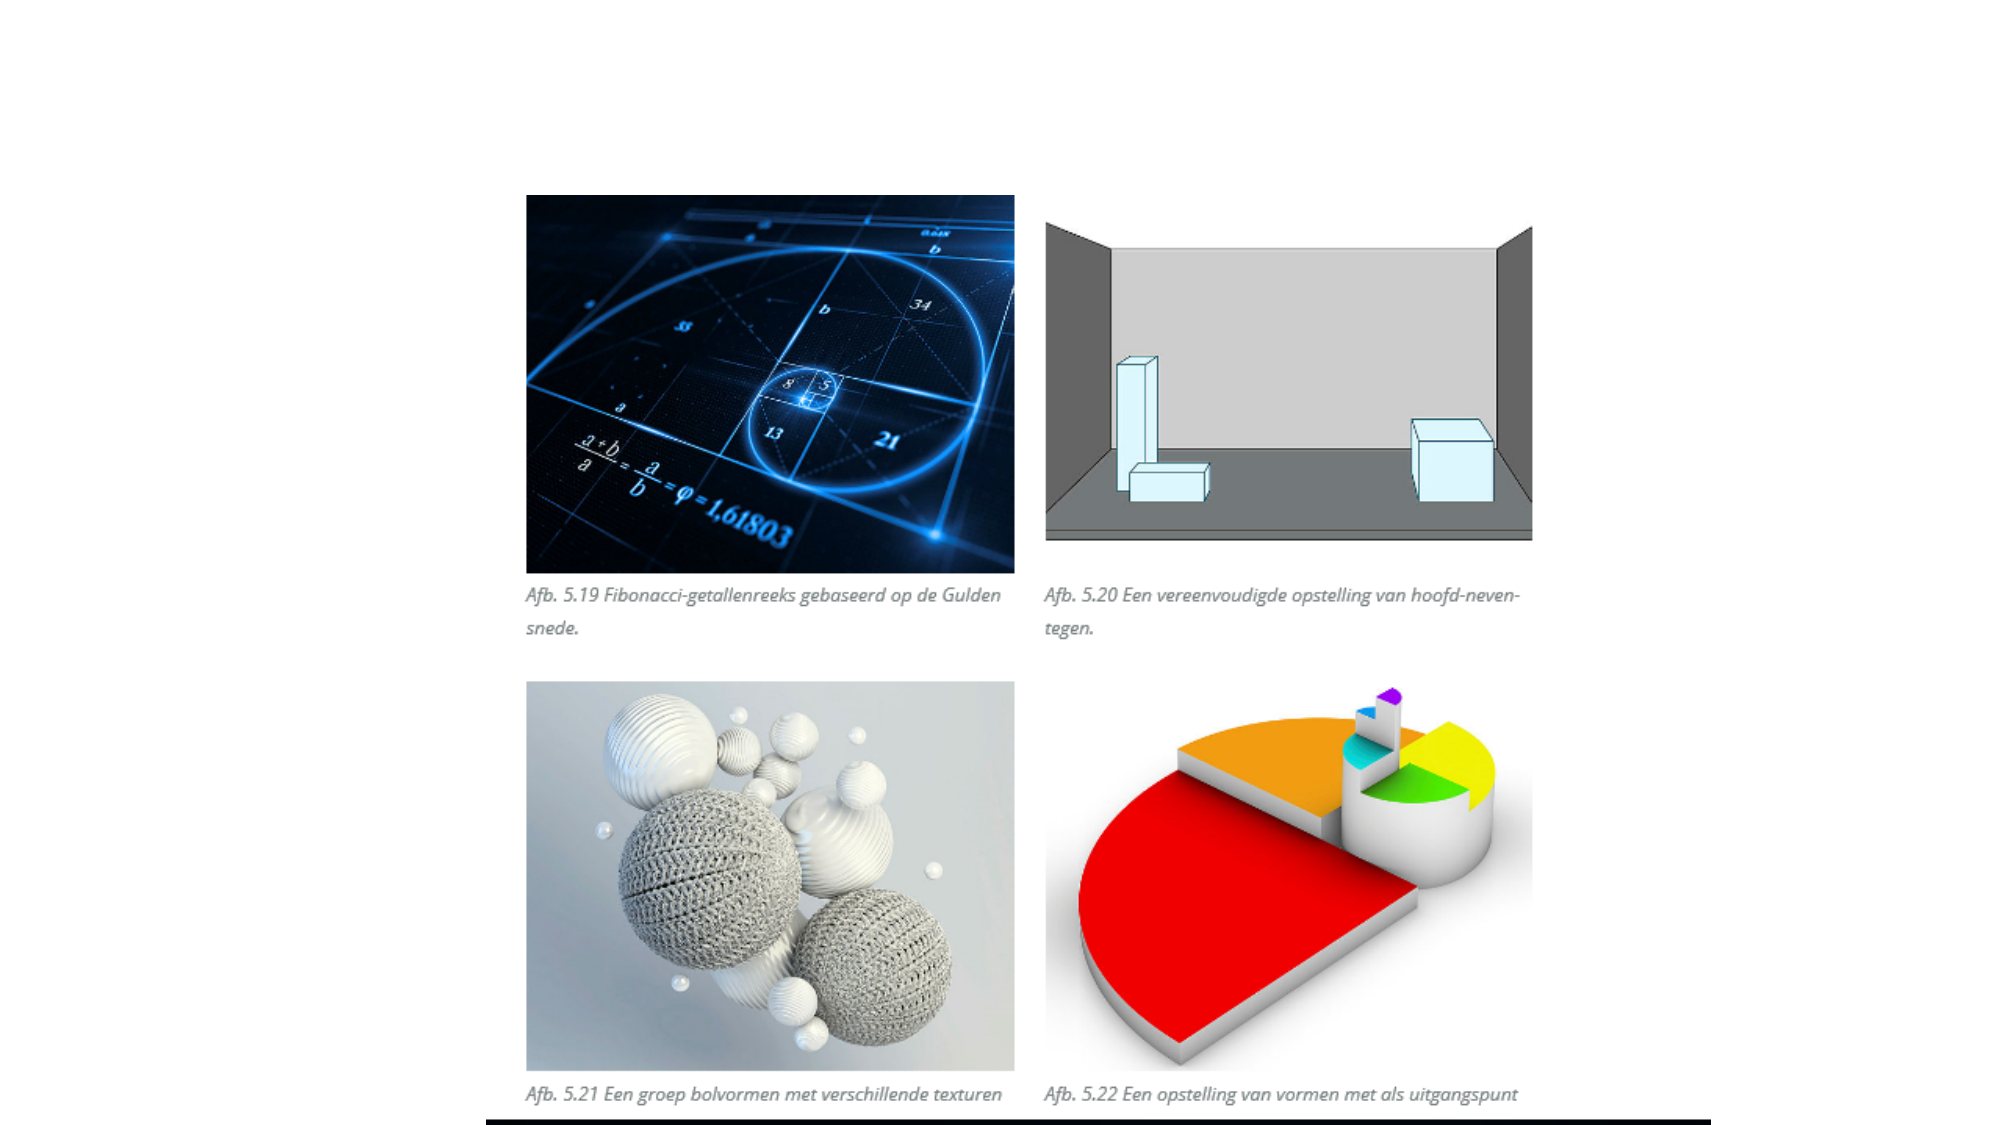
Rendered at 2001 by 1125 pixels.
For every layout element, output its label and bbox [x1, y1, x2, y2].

picture [486, 195, 1711, 1125]
